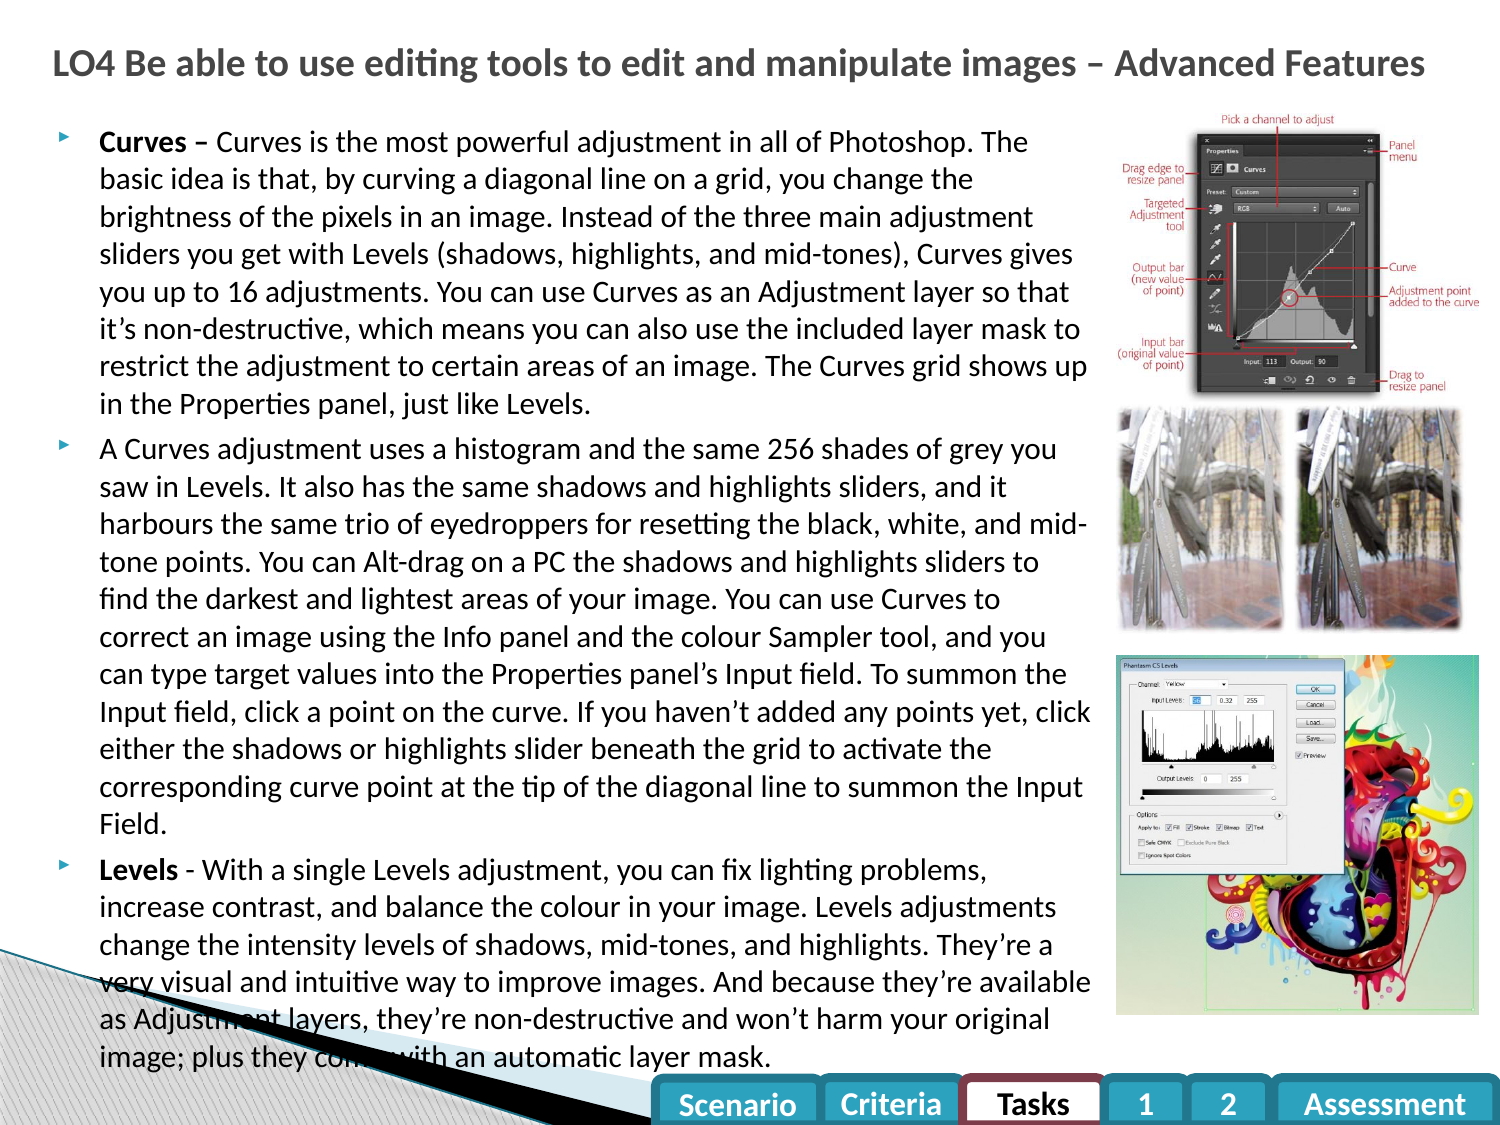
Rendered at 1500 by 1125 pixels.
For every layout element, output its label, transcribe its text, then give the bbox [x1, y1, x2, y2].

list Curves – Curves is the most powerful adjustment in all of Photoshop. The basic idea is that, by curving a diagonal line on a grid, you change the brightness of the pixels in an image. Instead of the three main adjustment sliders you get with Levels (shadows, highlights, and mid-tones), Curves gives you up to 16 adjustments. You can use Curves as an Adjustment layer so that it’s non-destructive, which means you can also use the included layer mask to restrict the adjustment to certain areas of an image. The Curves grid shows up in the Properties panel, just like Levels. A Curves adjustment uses a histogram and the same 256 shades of grey you saw in Levels. It also has the same shadows and highlights sliders, and it harbours the same trio of eyedroppers for resetting the black, white, and mid-tone points. You can Alt-drag on a PC the shadows and highlights sliders to find the darkest and lightest areas of your image. You can use Curves to correct an image using the Info panel and the colour Sampler tool, and you can type target values into the Properties panel’s Input field. To summon the Input field, click a point on the curve. If you haven’t added any points yet, click either the shadows or highlights slider beneath the grid to activate the corresponding curve point at the tip of the diagonal line to summon the Input Field. Levels - With a single Levels adjustment, you can fix lighting problems, increase contrast, and balance the colour in your image. Levels adjustments change the intensity levels of shadows, mid-tones, and highlights. They’re a very visual and intuitive way to improve images. And because they’re available as Adjustment layers, they’re non-destructive and won’t harm your original image; plus they come with an automatic layer mask. [41, 113, 1109, 1071]
picture [1115, 655, 1480, 1016]
picture [1115, 113, 1480, 634]
title LO4 Be able to use editing tools to edit and manipulate images – Advanced Features [37, 19, 1471, 102]
